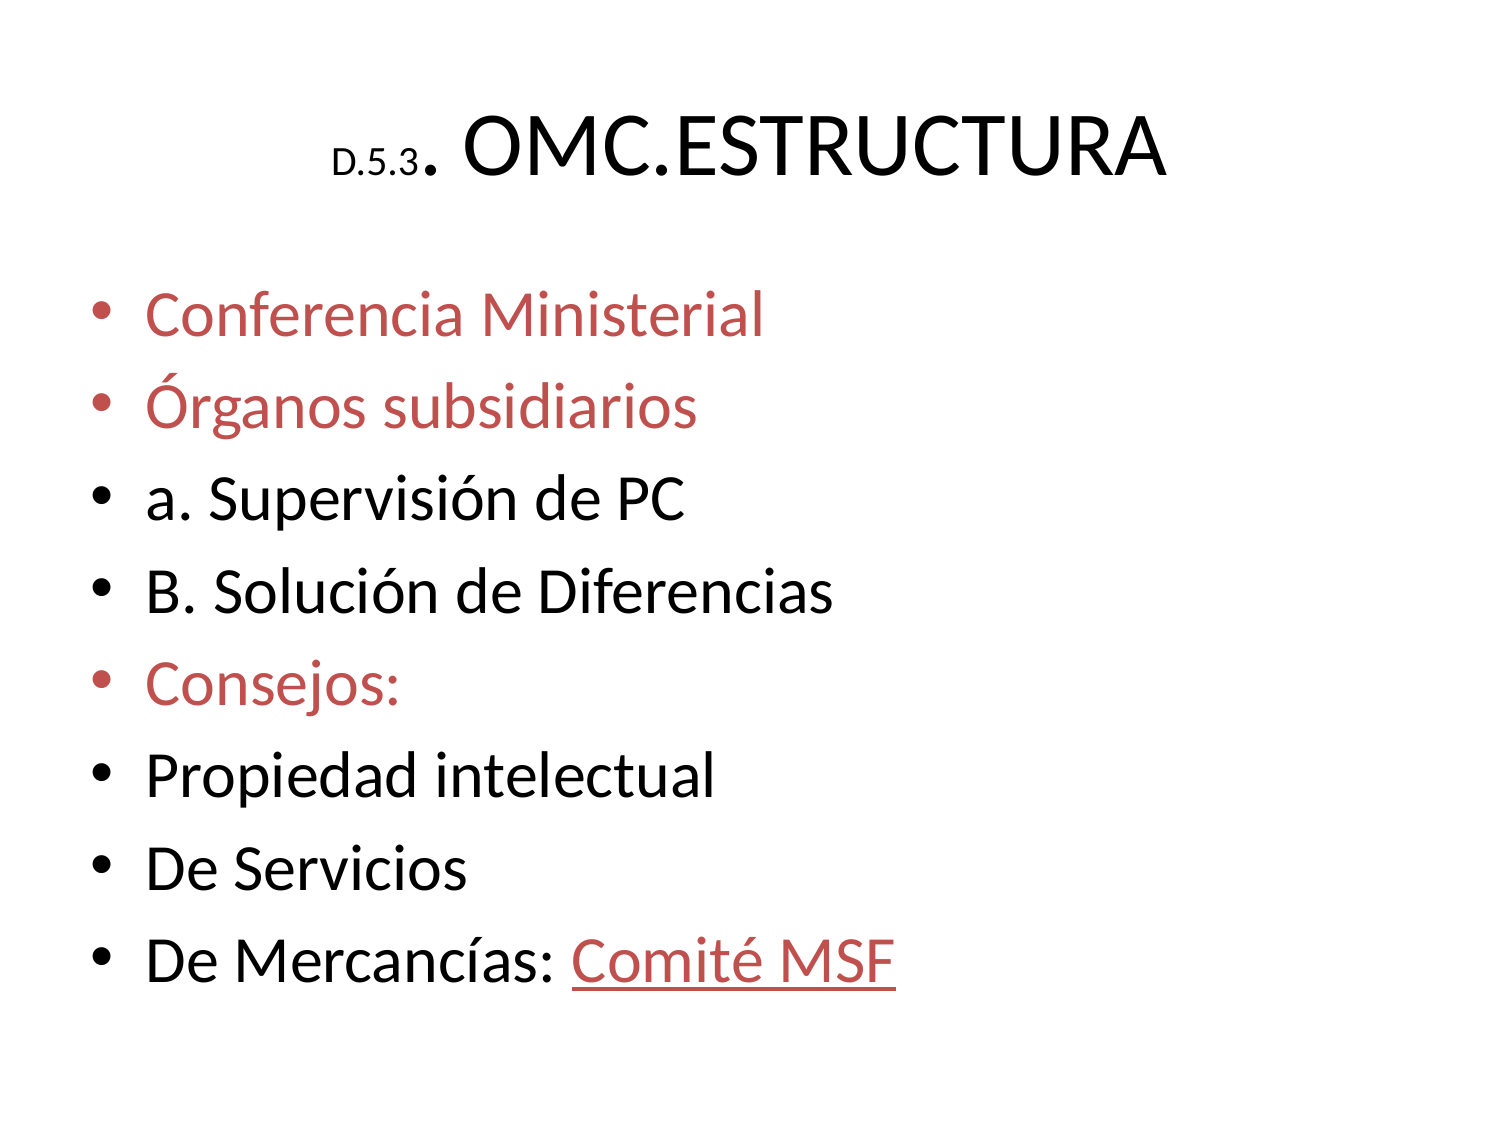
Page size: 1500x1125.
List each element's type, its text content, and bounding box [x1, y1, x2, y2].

list Conferencia Ministerial Órganos subsidiarios a. Supervisión de PC B. Solución de Diferencias Consejos: Propiedad intelectual De Servicios De Mercancías: Comité MSF [75, 262, 1425, 1005]
title D.5.3. OMC.ESTRUCTURA [75, 45, 1425, 233]
